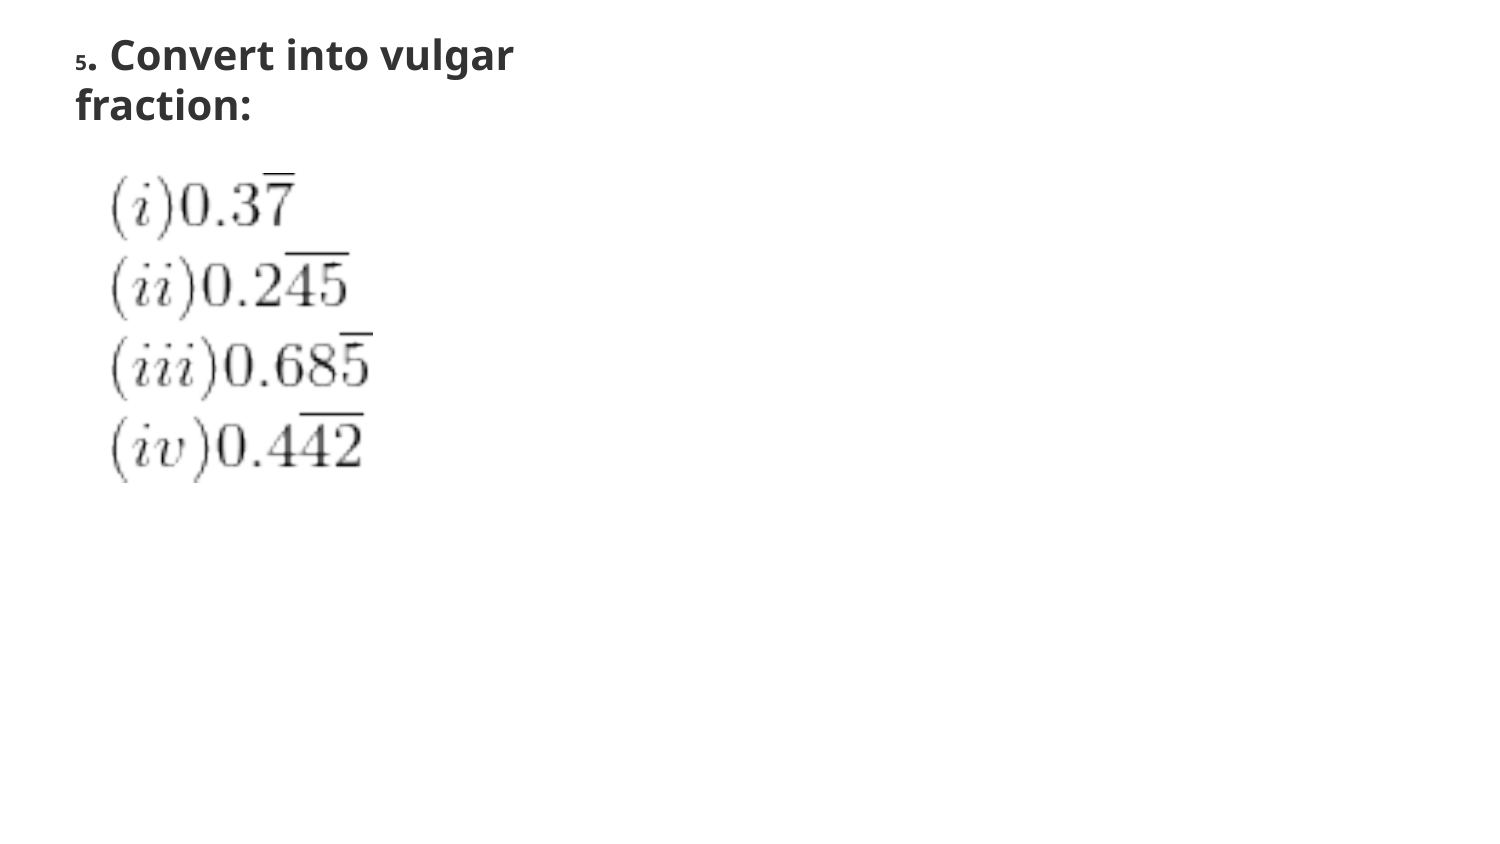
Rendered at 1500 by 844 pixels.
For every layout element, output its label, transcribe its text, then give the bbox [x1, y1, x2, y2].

text_box 5. Convert into vulgar fraction: [59, 21, 656, 265]
picture [110, 173, 373, 483]
